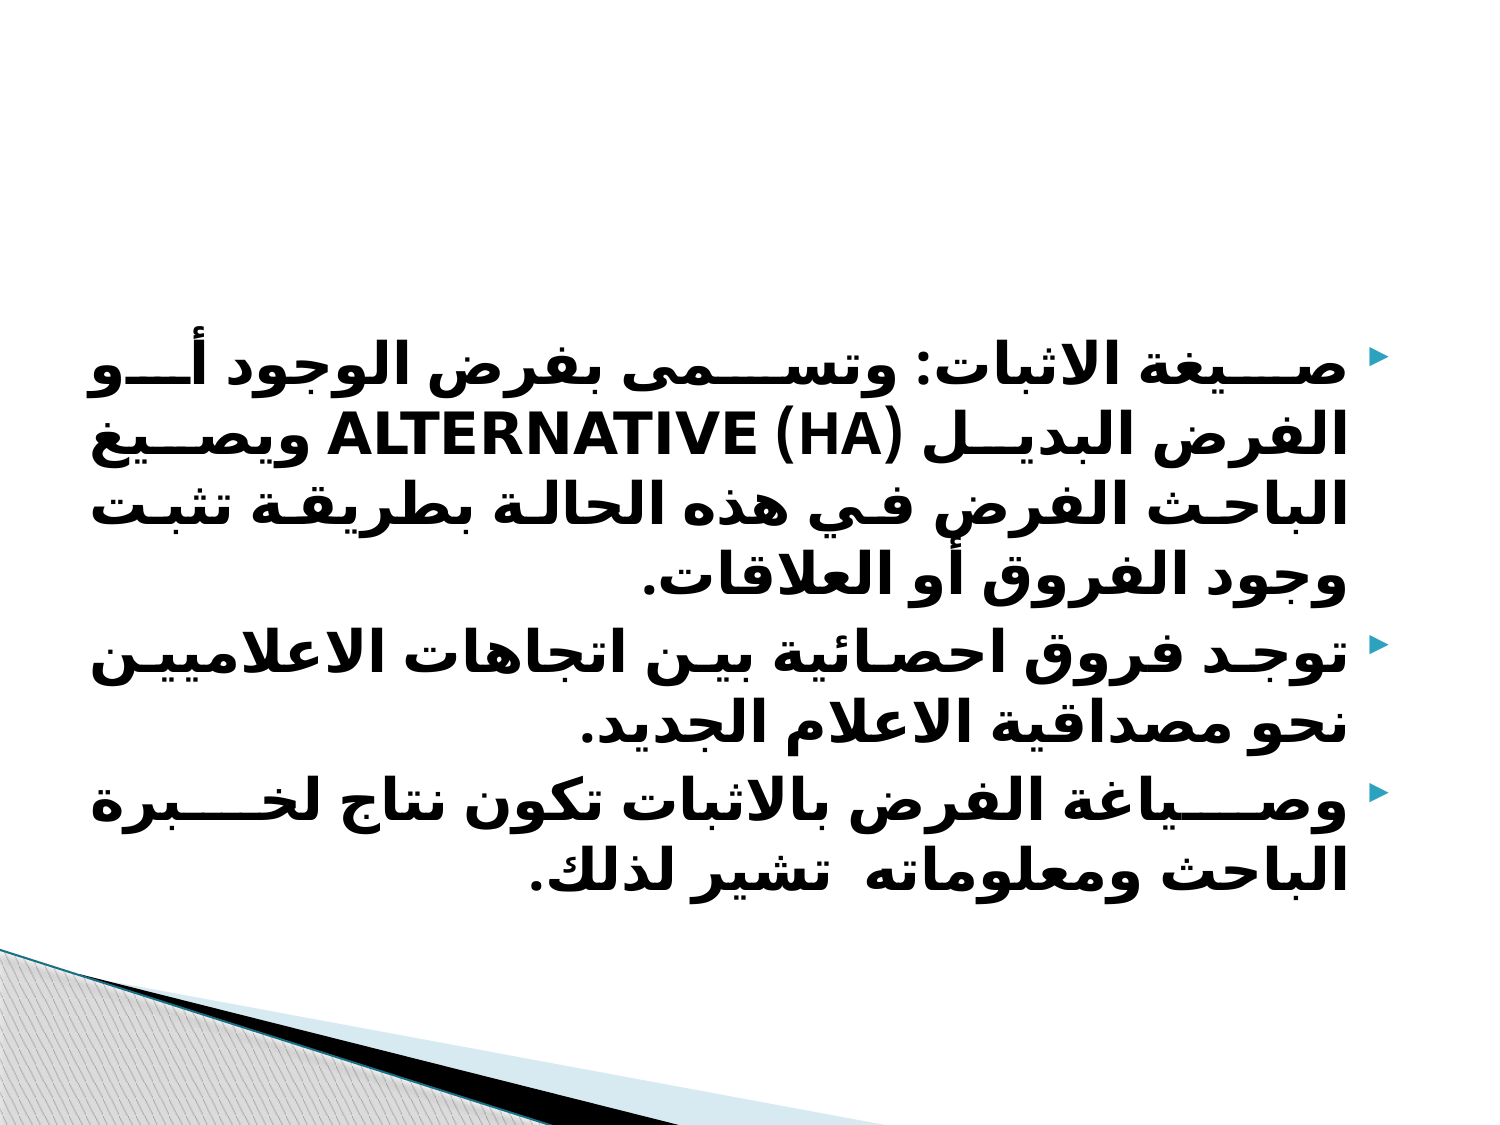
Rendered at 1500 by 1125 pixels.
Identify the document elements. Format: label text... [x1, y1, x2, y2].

list صيغة الاثبات: وتسمى بفرض الوجود أو الفرض البديل (HA) ALTERNATIVE ويصيغ الباحث الفرض في هذه الحالة بطريقة تثبت وجود الفروق أو العلاقات. توجد فروق احصائية بين اتجاهات الاعلاميين نحو مصداقية الاعلام الجديد. وصياغة الفرض بالاثبات تكون نتاج لخبرة الباحث ومعلوماته تشير لذلك. [75, 243, 1425, 986]
